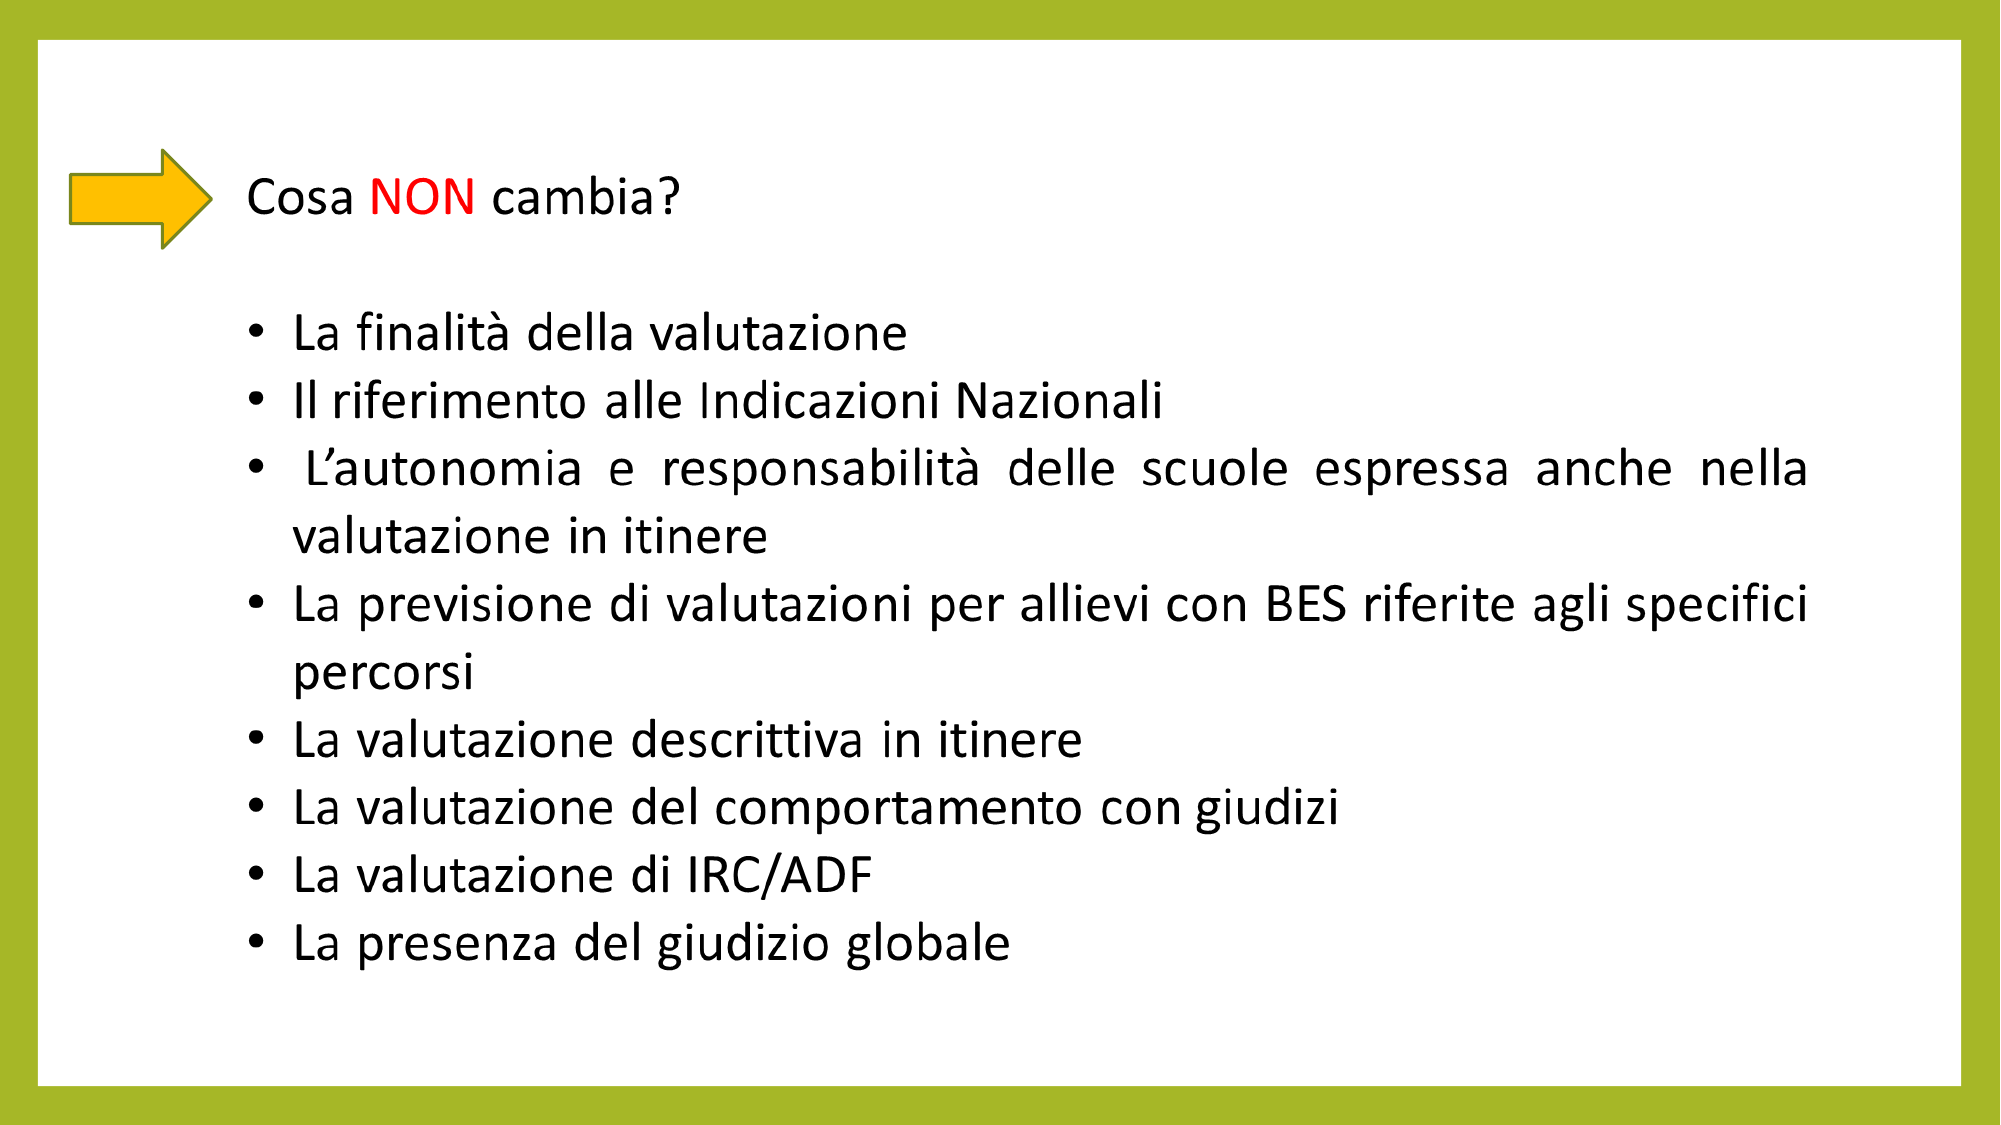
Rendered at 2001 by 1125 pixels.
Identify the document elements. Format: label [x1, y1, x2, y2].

text_box [68, 148, 206, 250]
picture [211, 144, 1843, 1010]
